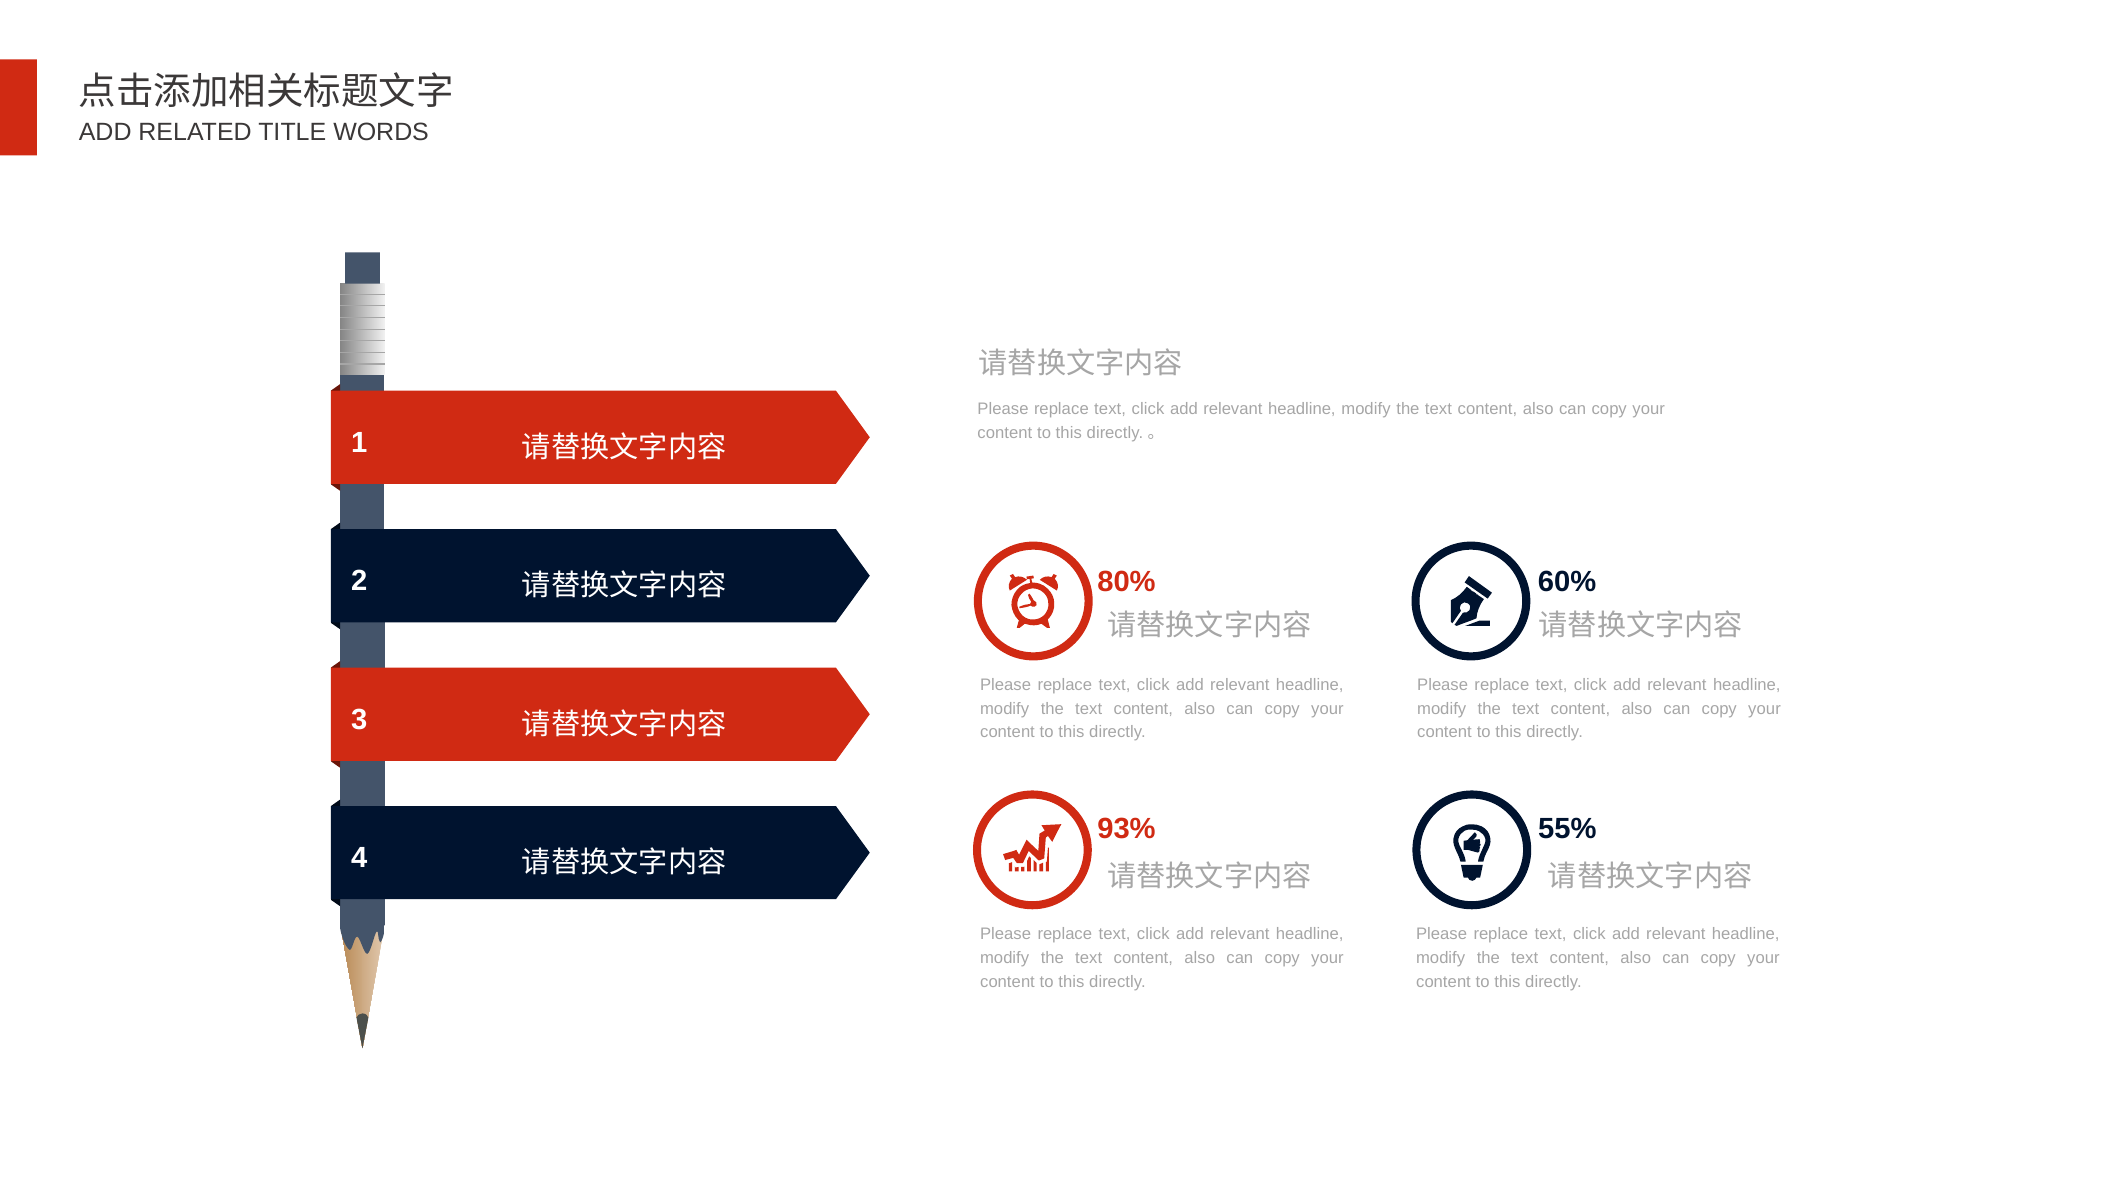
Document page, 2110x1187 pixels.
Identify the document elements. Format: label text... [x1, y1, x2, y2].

text_box [1039, 862, 1044, 872]
text_box [1039, 573, 1058, 591]
text_box [1453, 824, 1491, 862]
text_box [1460, 864, 1483, 881]
text_box 请替换文字内容 [1092, 592, 1328, 649]
text_box [1008, 862, 1013, 872]
text_box [1411, 789, 1533, 911]
text_box 请替换文字内容 [1533, 842, 1768, 900]
text_box Please replace text, click add relevant headline, modify the text content, also can copy your content to this directly. [965, 662, 1359, 749]
text_box [971, 789, 1092, 911]
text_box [330, 252, 870, 1049]
text_box 点击添加相关标题文字 [62, 59, 470, 121]
text_box [1027, 856, 1031, 872]
text_box 请替换文字内容 [1092, 842, 1328, 900]
text_box [1450, 576, 1492, 626]
text_box 80% [1082, 547, 1171, 605]
text_box [1003, 824, 1062, 864]
text_box [1033, 860, 1037, 872]
text_box 55% [1523, 795, 1612, 853]
text_box [1008, 573, 1055, 628]
text_box Please replace text, click add relevant headline, modify the text content, also can copy your content to this directly.。 [962, 386, 1681, 449]
text_box ADD RELATED TITLE WORDS [62, 107, 446, 154]
text_box [1045, 847, 1049, 872]
text_box 60% [1523, 547, 1612, 605]
text_box 请替换文字内容 [1523, 592, 1759, 649]
text_box Please replace text, click add relevant headline, modify the text content, also can copy your content to this directly. [965, 912, 1359, 999]
text_box Please replace text, click add relevant headline, modify the text content, also can copy your content to this directly. [1401, 912, 1795, 999]
text_box 请替换文字内容 [963, 330, 1199, 386]
text_box [1410, 540, 1523, 662]
text_box [972, 540, 1092, 662]
text_box Please replace text, click add relevant headline, modify the text content, also can copy your content to this directly. [1402, 662, 1796, 749]
text_box 93% [1082, 795, 1171, 853]
